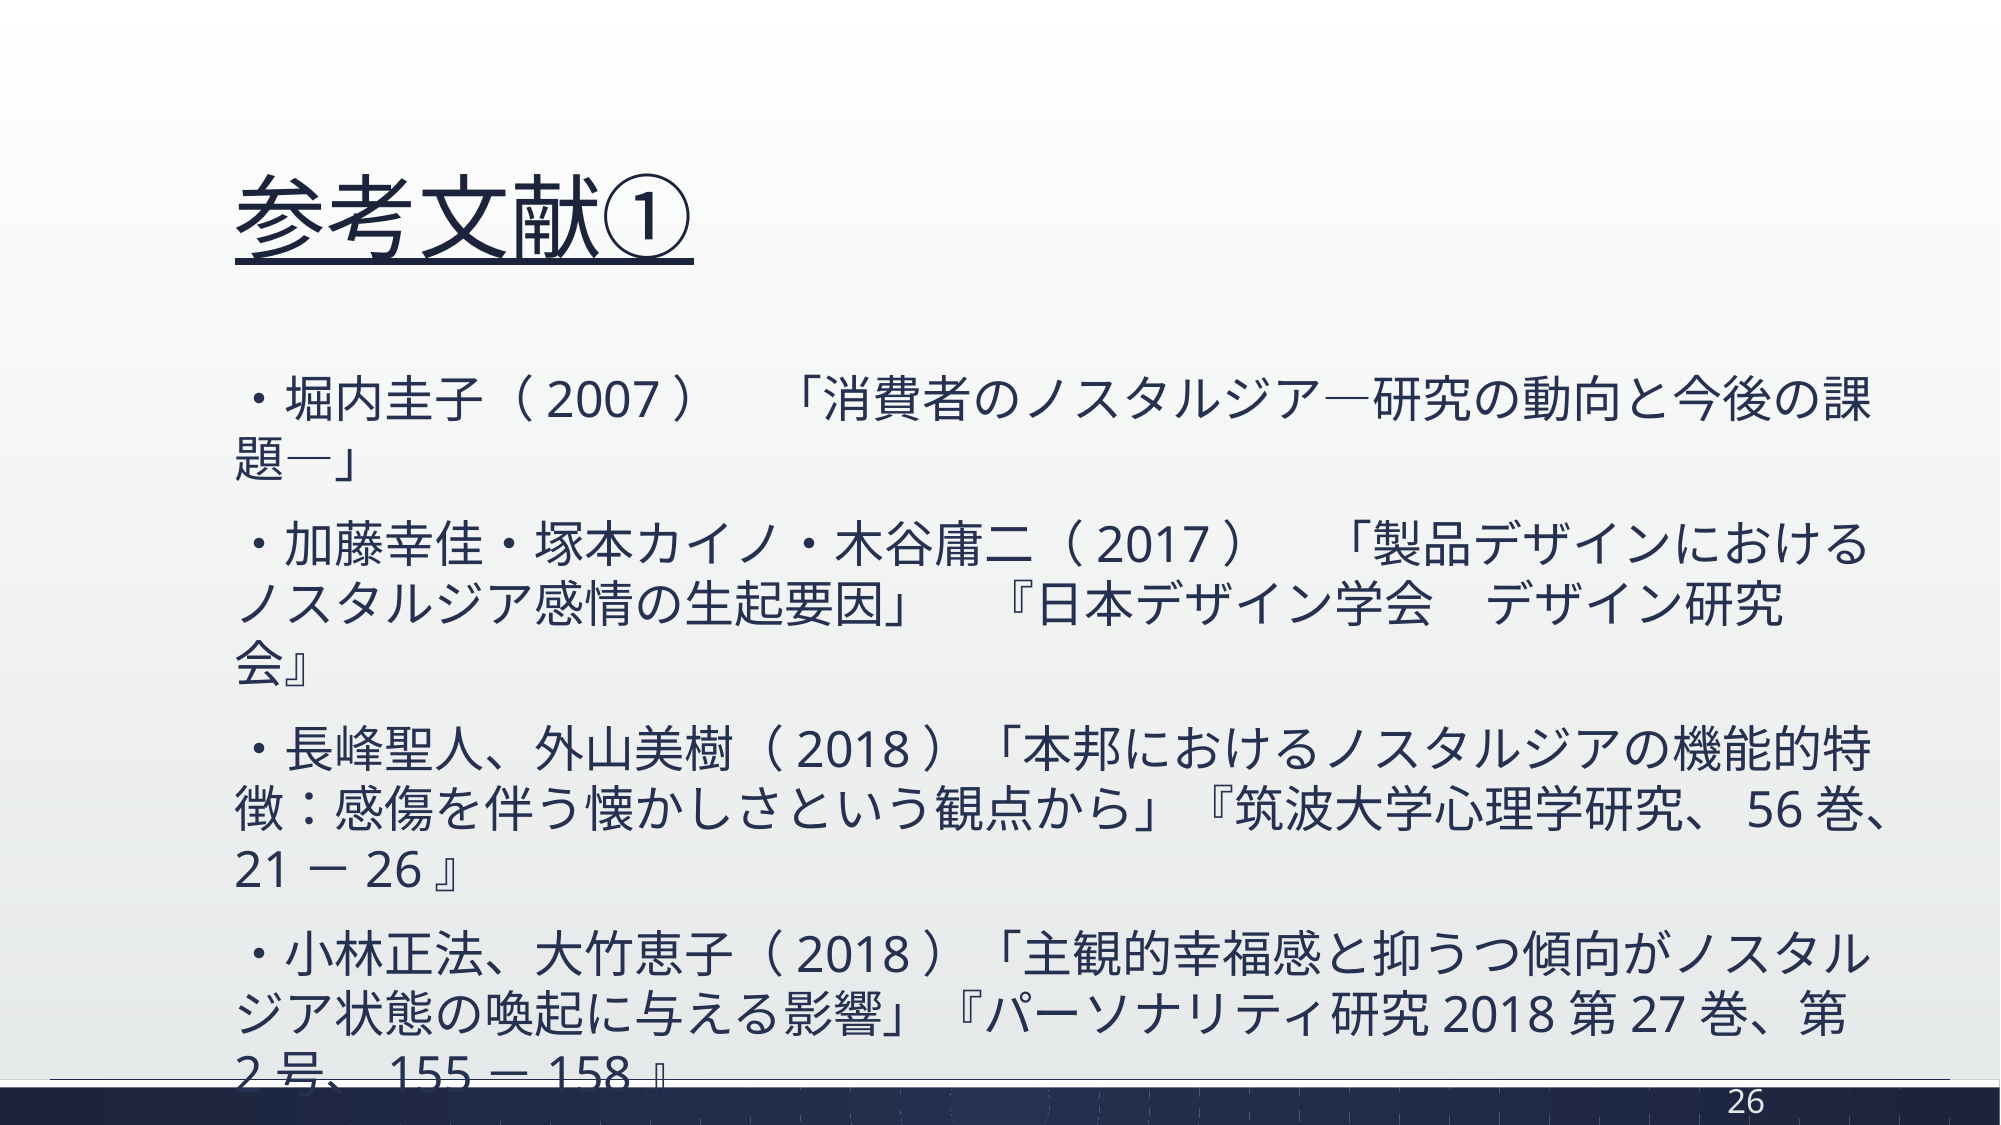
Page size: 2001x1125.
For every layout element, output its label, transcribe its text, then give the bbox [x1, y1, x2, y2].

slide_number 26 [1674, 1083, 1780, 1122]
text_box ・堀内圭子（2007） 「消費者のノスタルジア―研究の動向と今後の課題―」 ・加藤幸佳・塚本カイノ・木谷庸二（2017） 「製品デザインにおけるノスタルジア感情の生起要因」 『日本デザイン学会 デザイン研究会』 ・長峰聖人、外山美樹（2018）「本邦におけるノスタルジアの機能的特徴：感傷を伴う懐かしさという観点から」『筑波大学心理学研究、56巻、21－26』 ・小林正法、大竹恵子（2018）「主観的幸福感と抑うつ傾向がノスタルジア状態の喚起に与える影響」『パーソナリティ研究2018第27巻、第2号、155－158』 ・向居暁（2018） 「懐かしさ感情は購買行動を促進するのか」 [219, 359, 1898, 1125]
title 参考文献① [219, 76, 1910, 279]
